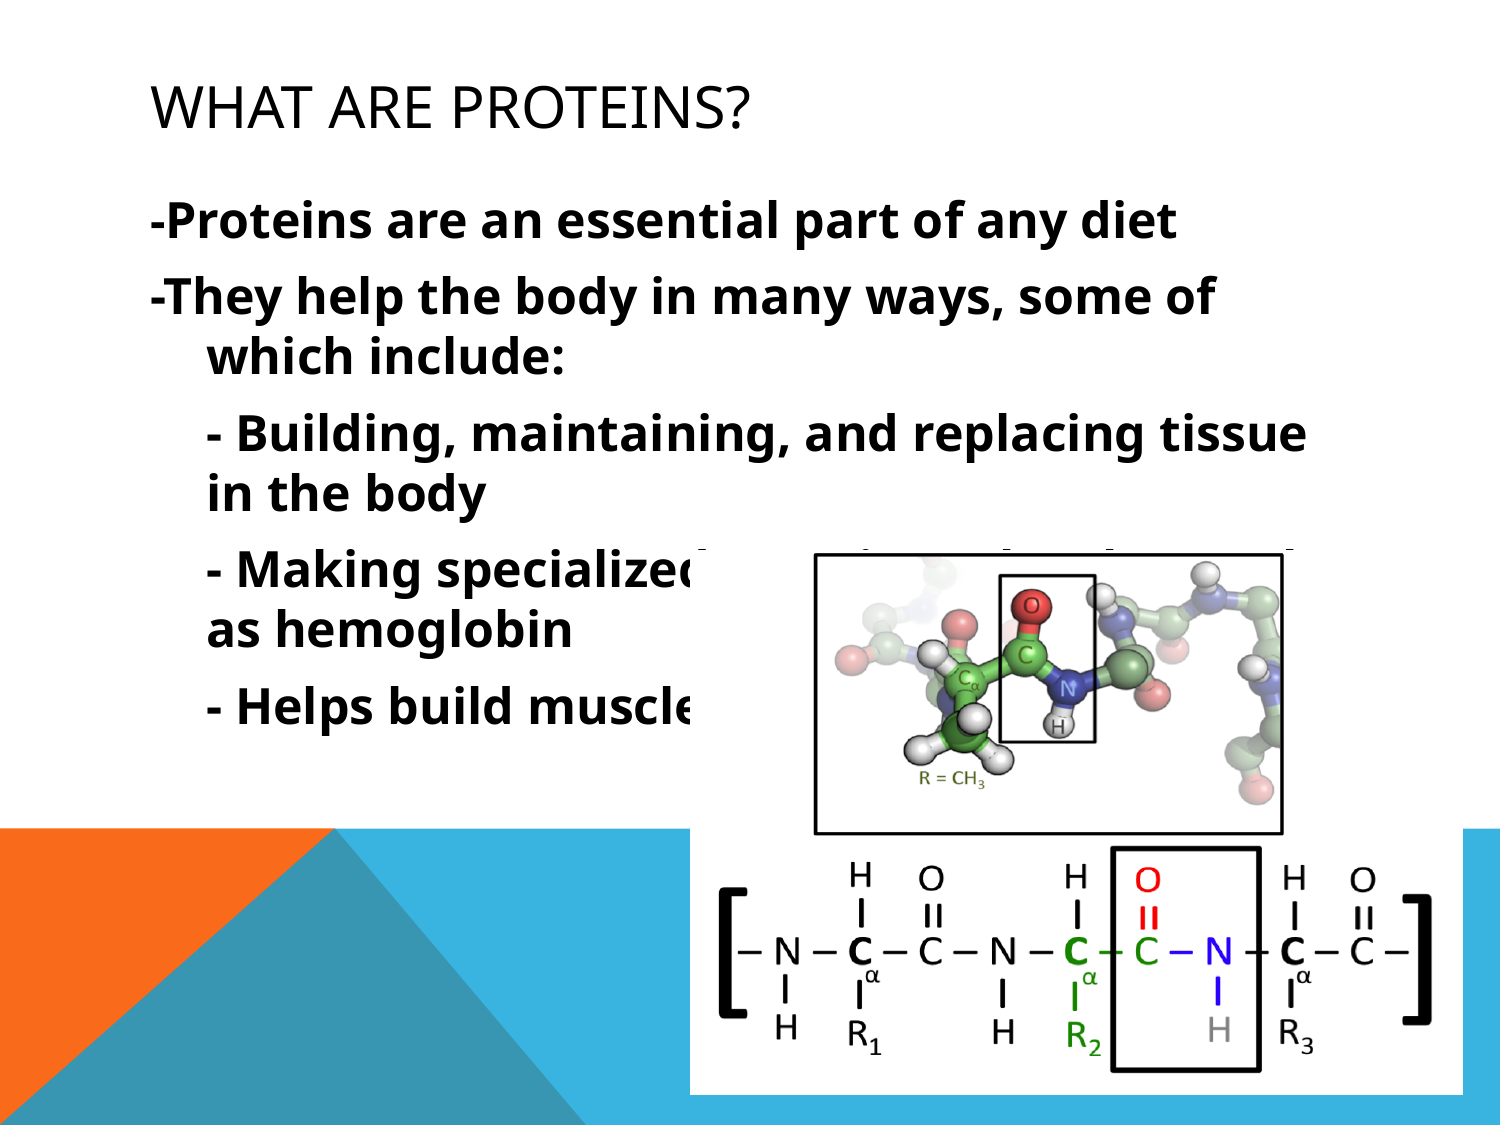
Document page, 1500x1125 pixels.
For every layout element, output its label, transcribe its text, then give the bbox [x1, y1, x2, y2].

picture [690, 550, 1464, 1096]
title What are proteins? [135, 60, 1369, 150]
list -Proteins are an essential part of any diet -They help the body in many ways, some of which include: - Building, maintaining, and replacing tissue in the body - Making specialized protein molecules, such as hemoglobin - Helps build muscle [135, 180, 1369, 768]
